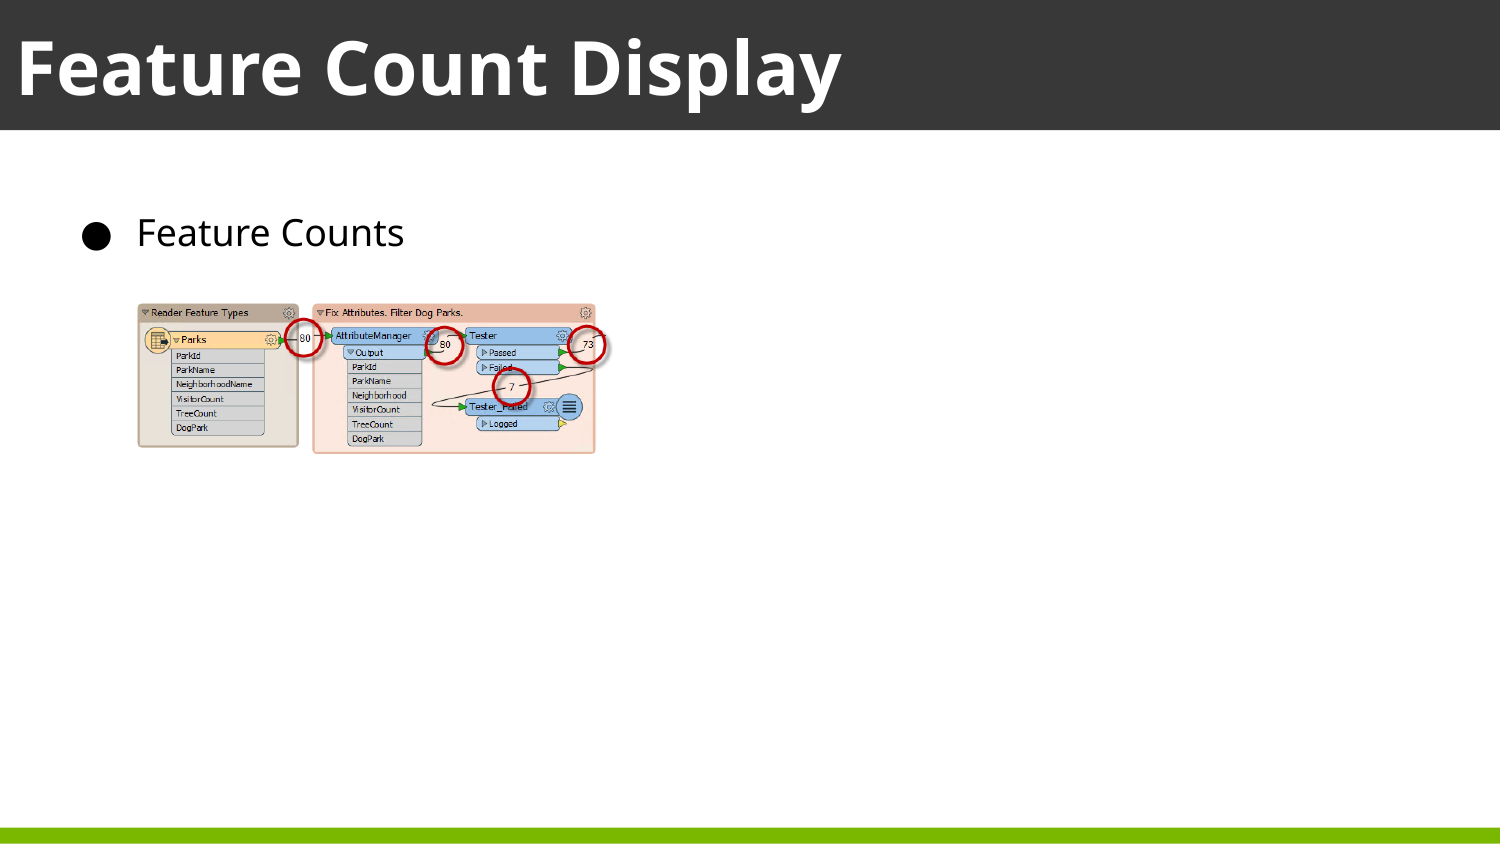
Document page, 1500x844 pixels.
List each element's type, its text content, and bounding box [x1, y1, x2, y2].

text_box Feature Counts [46, 194, 719, 312]
text_box Feature Count Display [0, 0, 1500, 131]
picture [134, 301, 613, 454]
